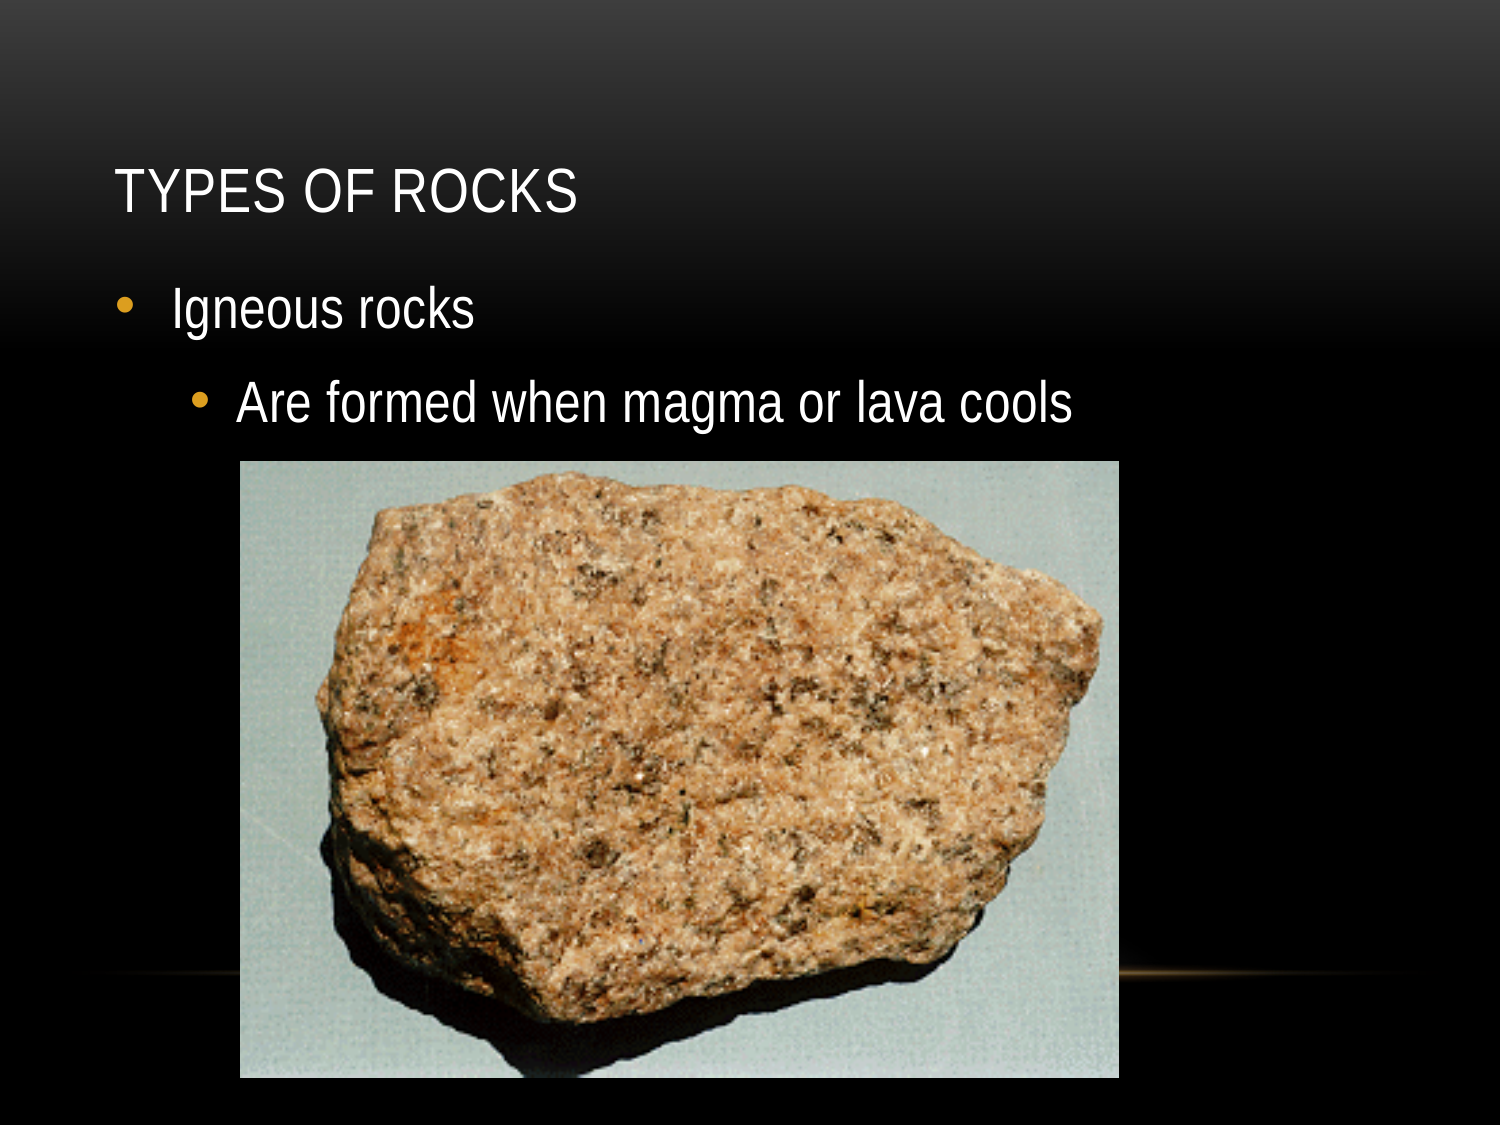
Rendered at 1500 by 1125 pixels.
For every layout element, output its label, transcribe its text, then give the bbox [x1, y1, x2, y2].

title Types of rocks [99, 45, 1400, 233]
list Igneous rocks Are formed when magma or lava cools [99, 262, 1400, 938]
picture [0, 0, 1500, 1125]
